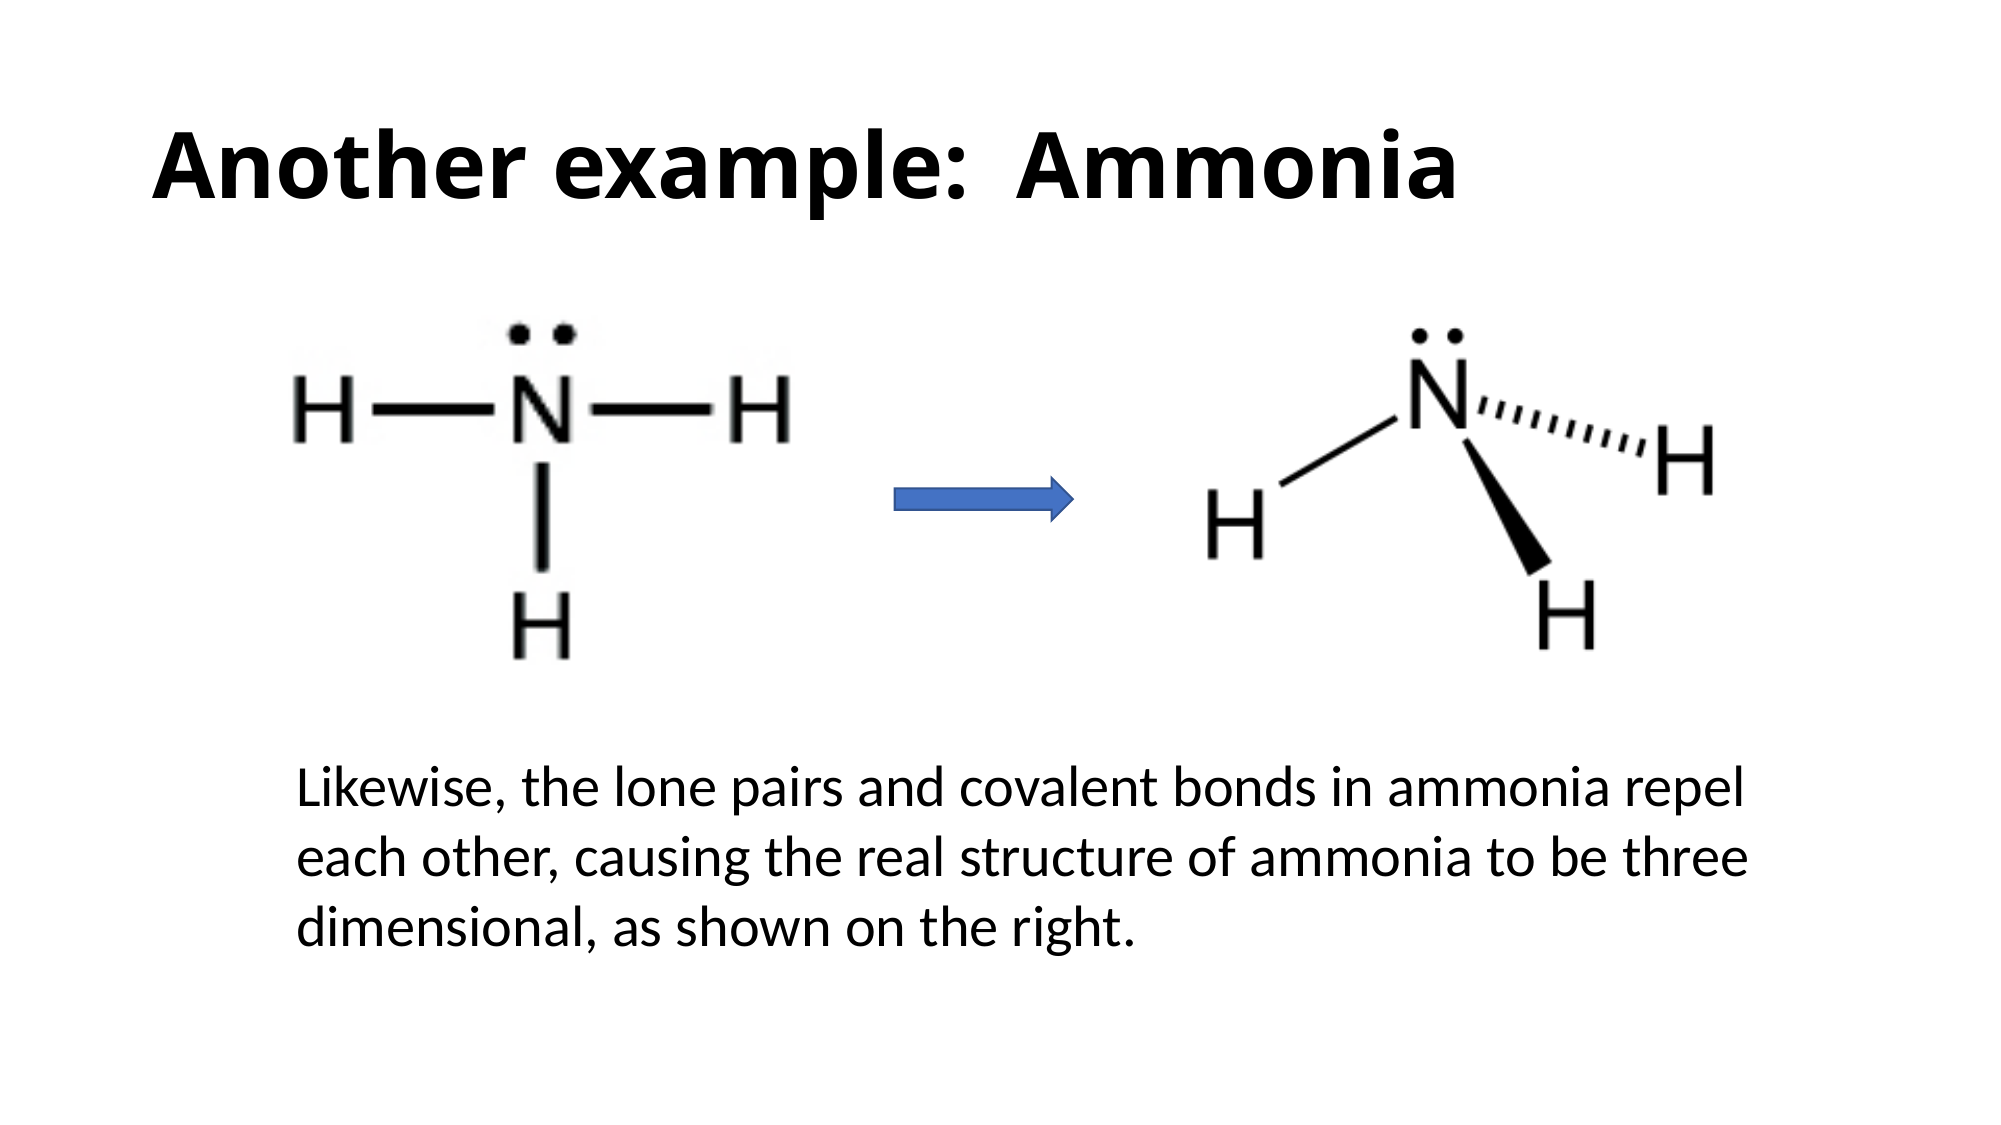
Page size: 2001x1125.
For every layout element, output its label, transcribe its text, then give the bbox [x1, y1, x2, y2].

picture [1150, 301, 1740, 677]
text_box [893, 475, 1075, 523]
picture [260, 287, 818, 692]
title Another example: Ammonia [137, 59, 1863, 278]
text_box Likewise, the lone pairs and covalent bonds in ammonia repel each other, causing the real structure of ammonia to be three dimensional, as shown on the right. [281, 740, 1770, 966]
